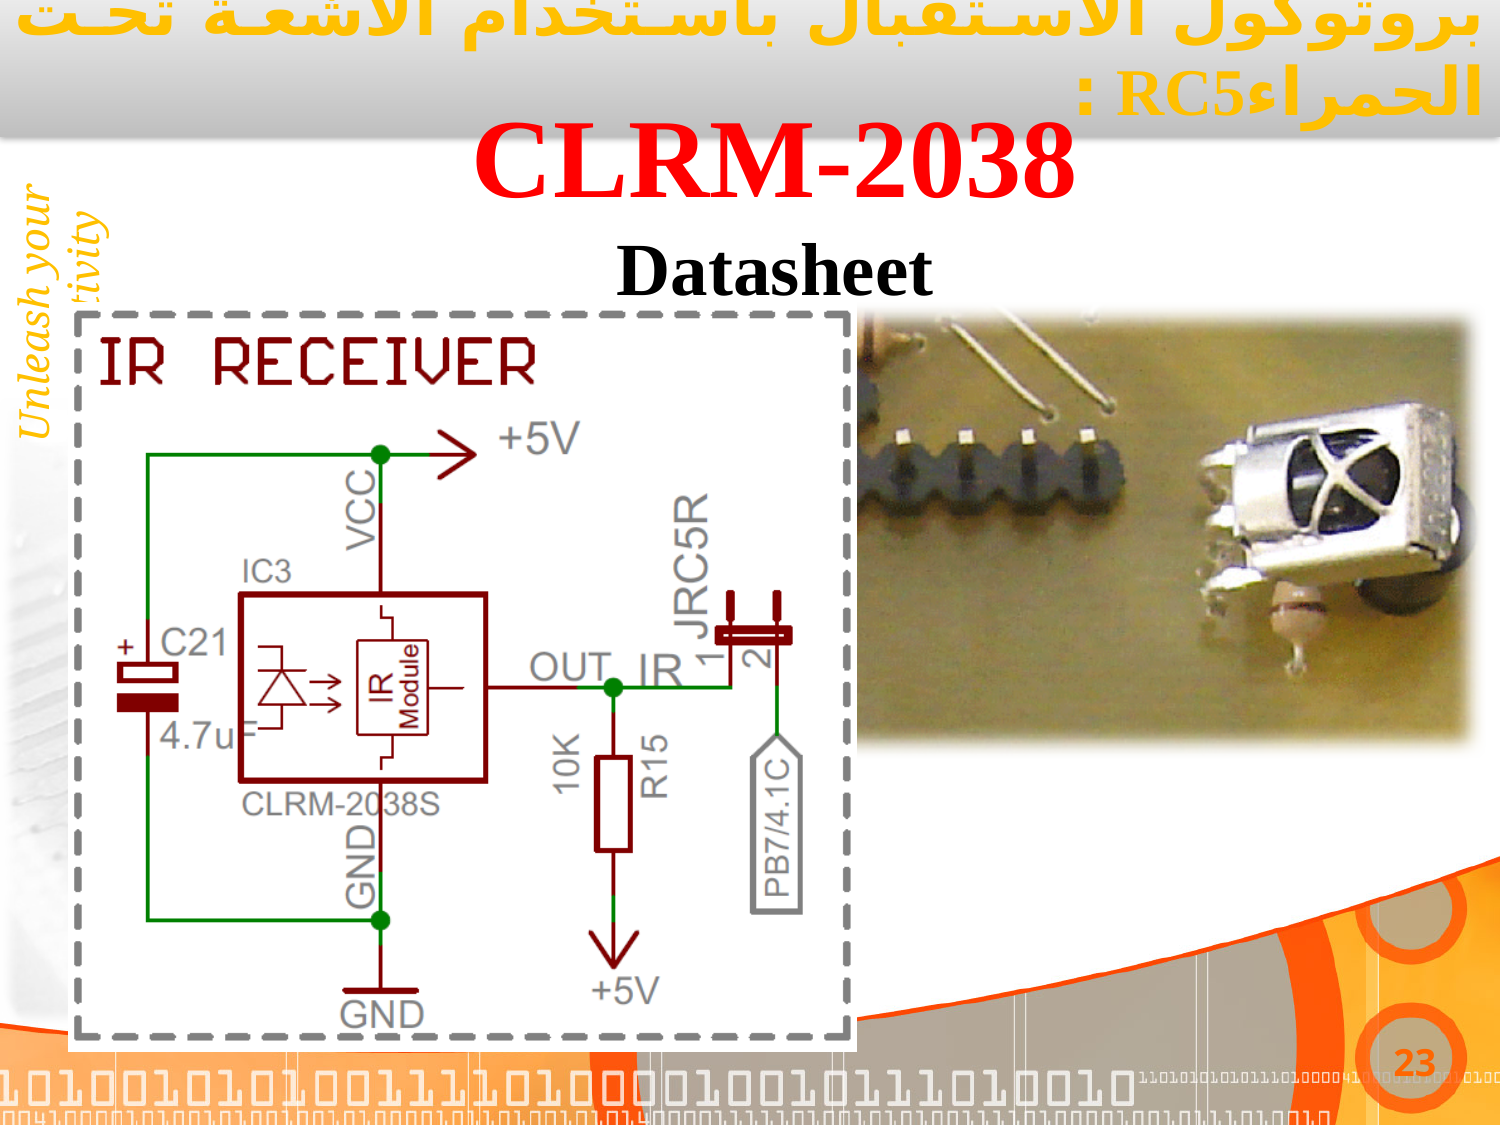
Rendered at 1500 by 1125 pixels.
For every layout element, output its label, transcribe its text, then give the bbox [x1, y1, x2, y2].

slide_number 23 [1358, 1031, 1471, 1091]
text_box بروتوكول الاستقبال باستخدام الأشعة تحت الحمراءRC5 : [0, 1, 1500, 137]
picture [0, 137, 1500, 1125]
text_box CLRM-2038 Datasheet [83, 78, 1467, 301]
text_box Unleash your Creativity! [0, 125, 59, 396]
